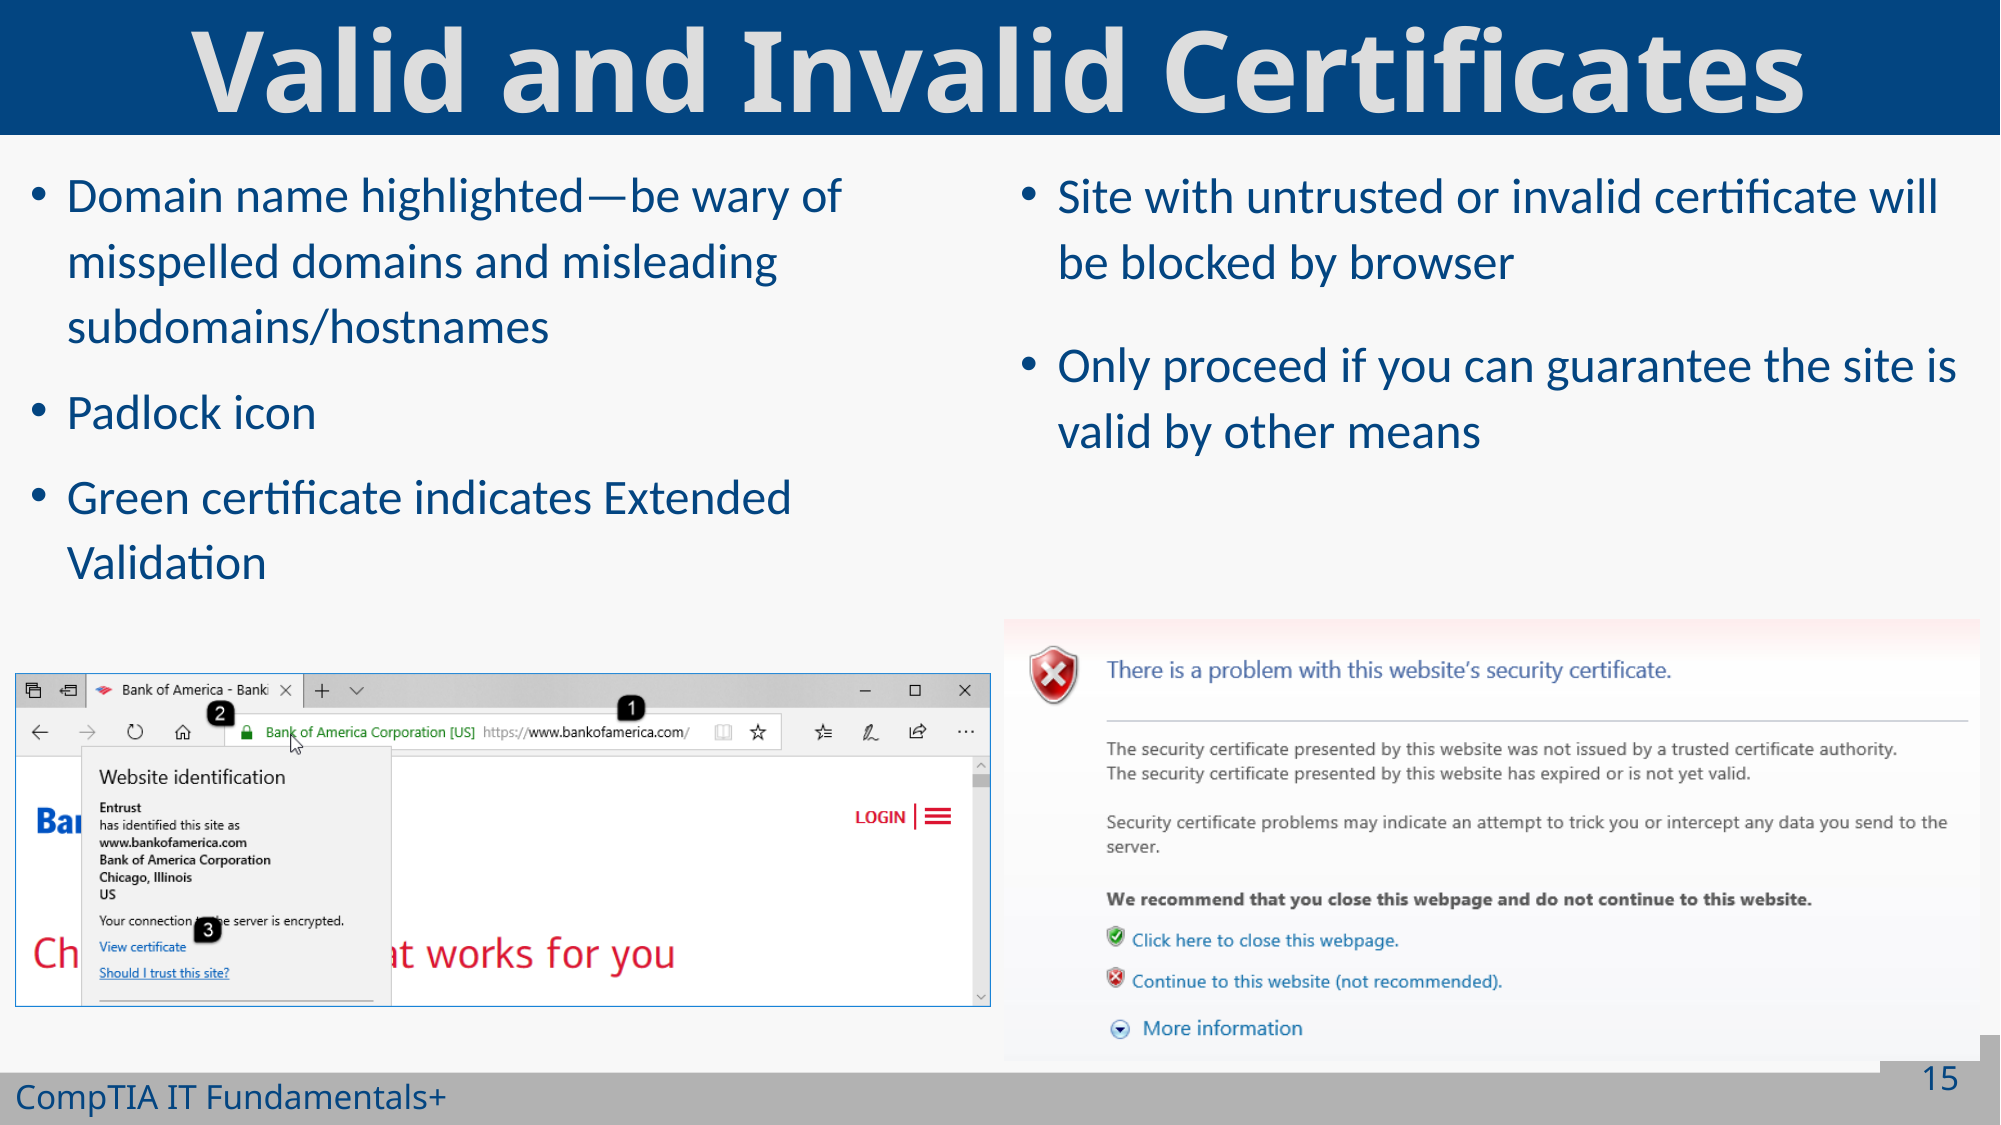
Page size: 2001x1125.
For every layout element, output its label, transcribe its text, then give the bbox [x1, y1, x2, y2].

footer CompTIA IT Fundamentals+ [0, 1072, 1880, 1125]
slide_number 15 [1880, 1035, 2000, 1125]
list Site with untrusted or invalid certificate will be blocked by browser Only proceed if you can guarantee the site is valid by other means [1005, 149, 1980, 600]
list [1004, 619, 1980, 1062]
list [15, 673, 991, 1007]
title Valid and Invalid Certificates [0, 0, 2000, 135]
list Domain name highlighted—be wary of misspelled domains and misleading subdomains/hostnames Padlock icon Green certificate indicates Extended Validation [15, 149, 990, 600]
